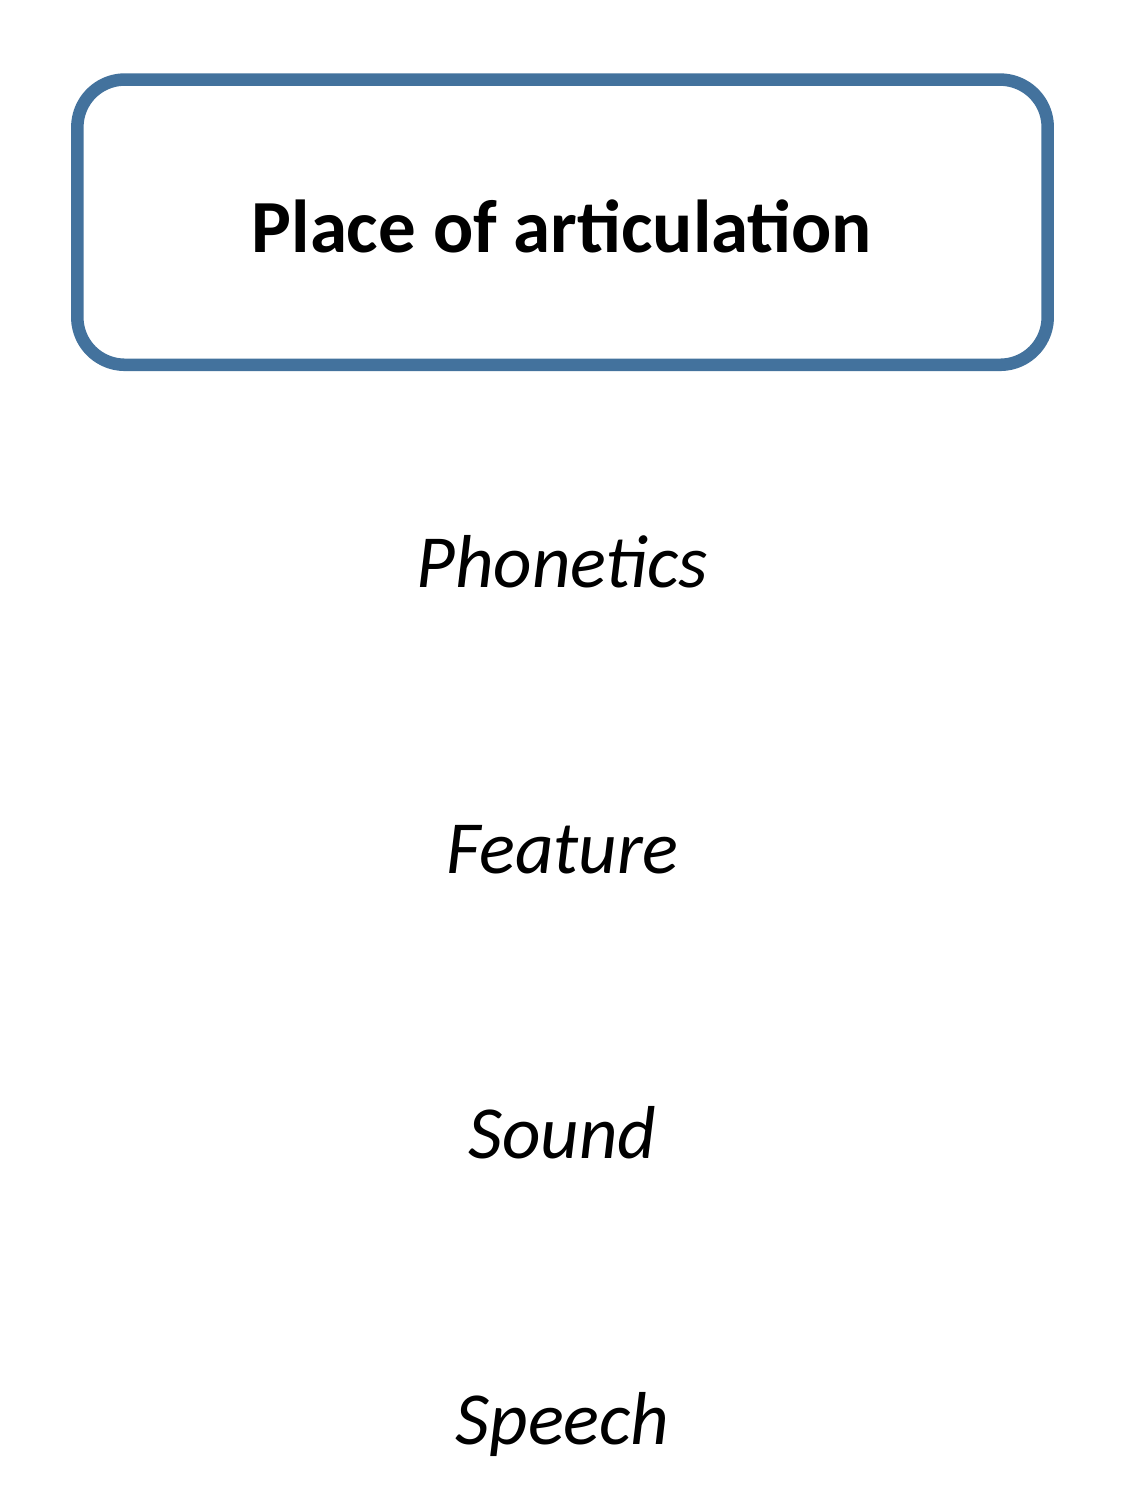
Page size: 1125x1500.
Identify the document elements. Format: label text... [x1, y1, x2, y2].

list Phonetics Feature Sound Speech [77, 399, 1048, 1352]
text_box Place of articulation [76, 78, 1049, 366]
